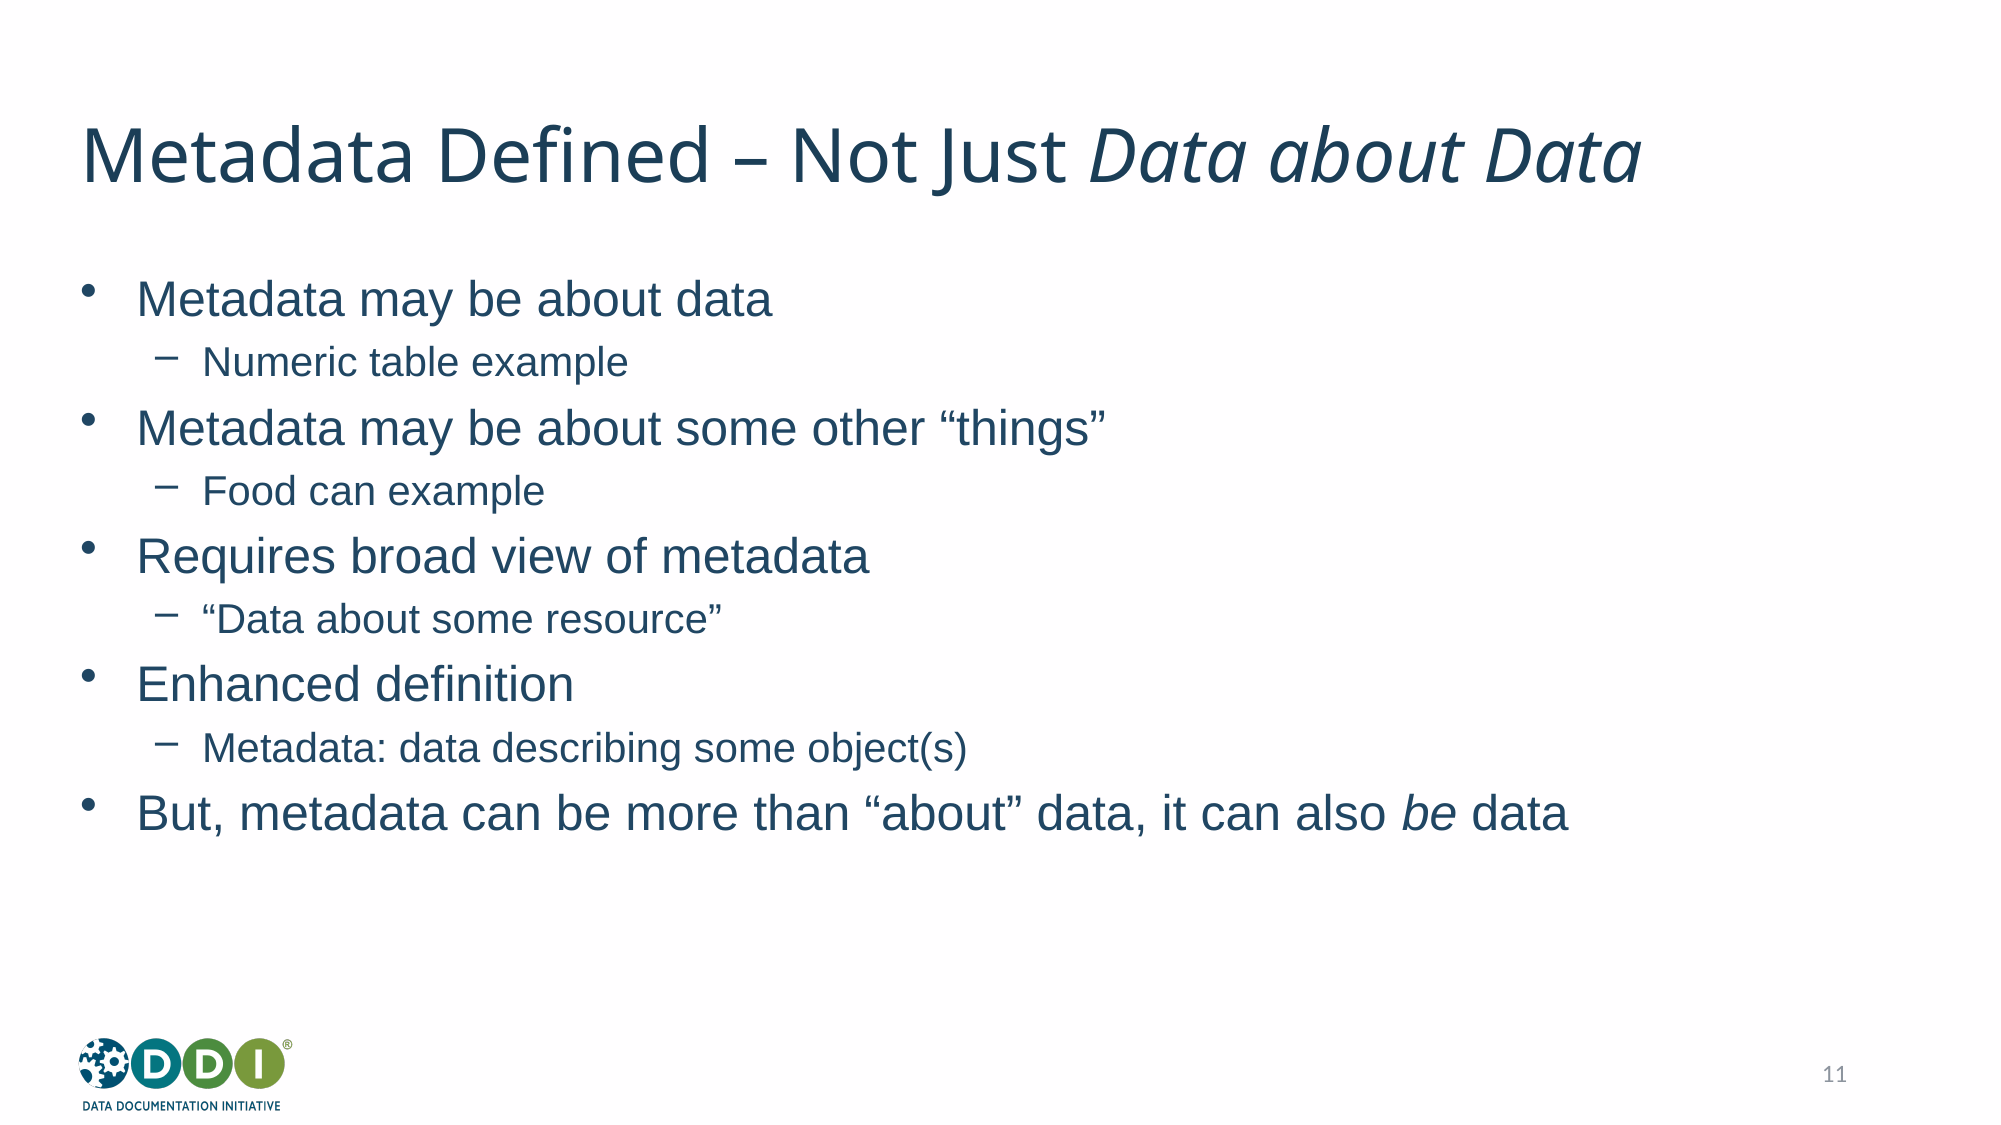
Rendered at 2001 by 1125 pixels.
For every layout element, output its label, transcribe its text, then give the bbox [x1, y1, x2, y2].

title Metadata Defined – Not Just Data about Data [65, 59, 1916, 247]
list Metadata may be about data Numeric table example Metadata may be about some other “things” Food can example Requires broad view of metadata “Data about some resource” Enhanced definition Metadata: data describing some object(s) But, metadata can be more than “about” data, it can also be data [65, 259, 1916, 1019]
picture [65, 1032, 305, 1115]
slide_number 11 [1412, 1042, 1863, 1103]
